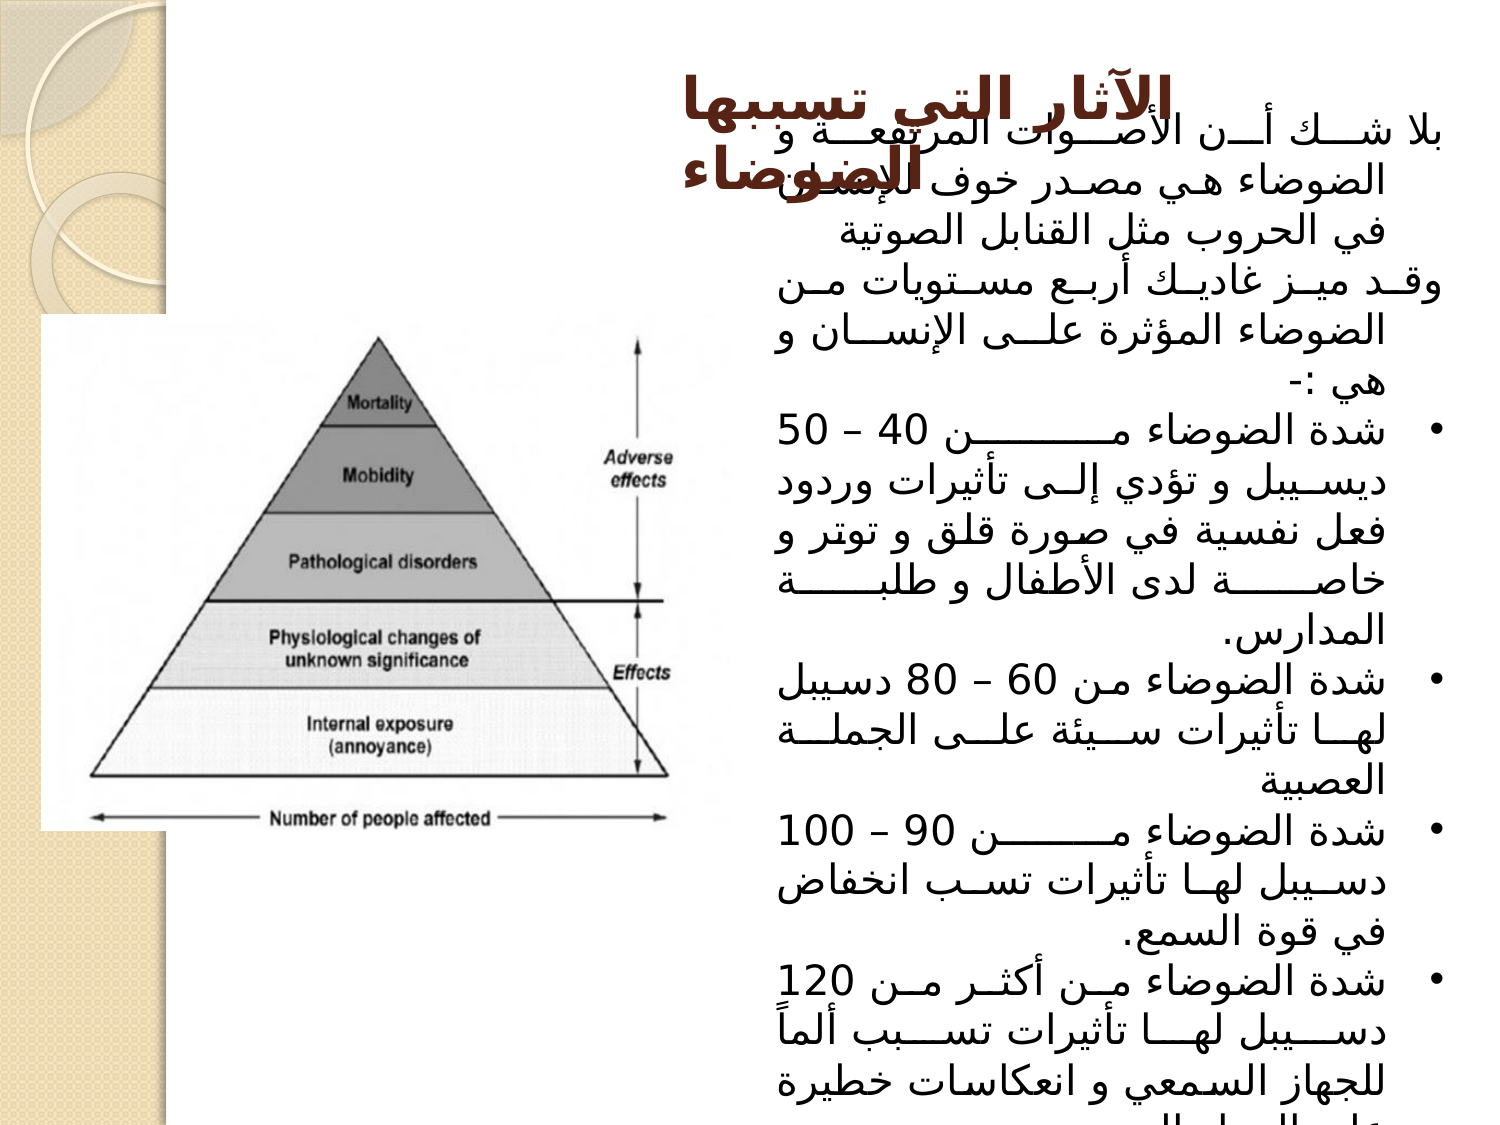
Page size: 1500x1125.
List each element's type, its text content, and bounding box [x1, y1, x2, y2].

text_box بلا شك أن الأصوات المرتفعة و الضوضاء هي مصدر خوف للإنسان في الحروب مثل القنابل الصوتية وقد ميز غاديك أربع مستويات من الضوضاء المؤثرة على الإنسان و هي :- شدة الضوضاء من 40 – 50 ديسيبل و تؤدي إلى تأثيرات وردود فعل نفسية في صورة قلق و توتر و خاصة لدى الأطفال و طلبة المدارس. شدة الضوضاء من 60 – 80 دسيبل لها تأثيرات سيئة على الجملة العصبية شدة الضوضاء من 90 – 100 دسيبل لها تأثيرات تسب انخفاض في قوة السمع. شدة الضوضاء من أكثر من 120 دسيبل لها تأثيرات تسبب ألماً للجهاز السمعي و انعكاسات خطيرة على الجهاز الدوري. [761, 95, 1459, 1125]
picture [40, 314, 733, 831]
title الآثار التي تسببها الضوضاء [667, 42, 1388, 220]
